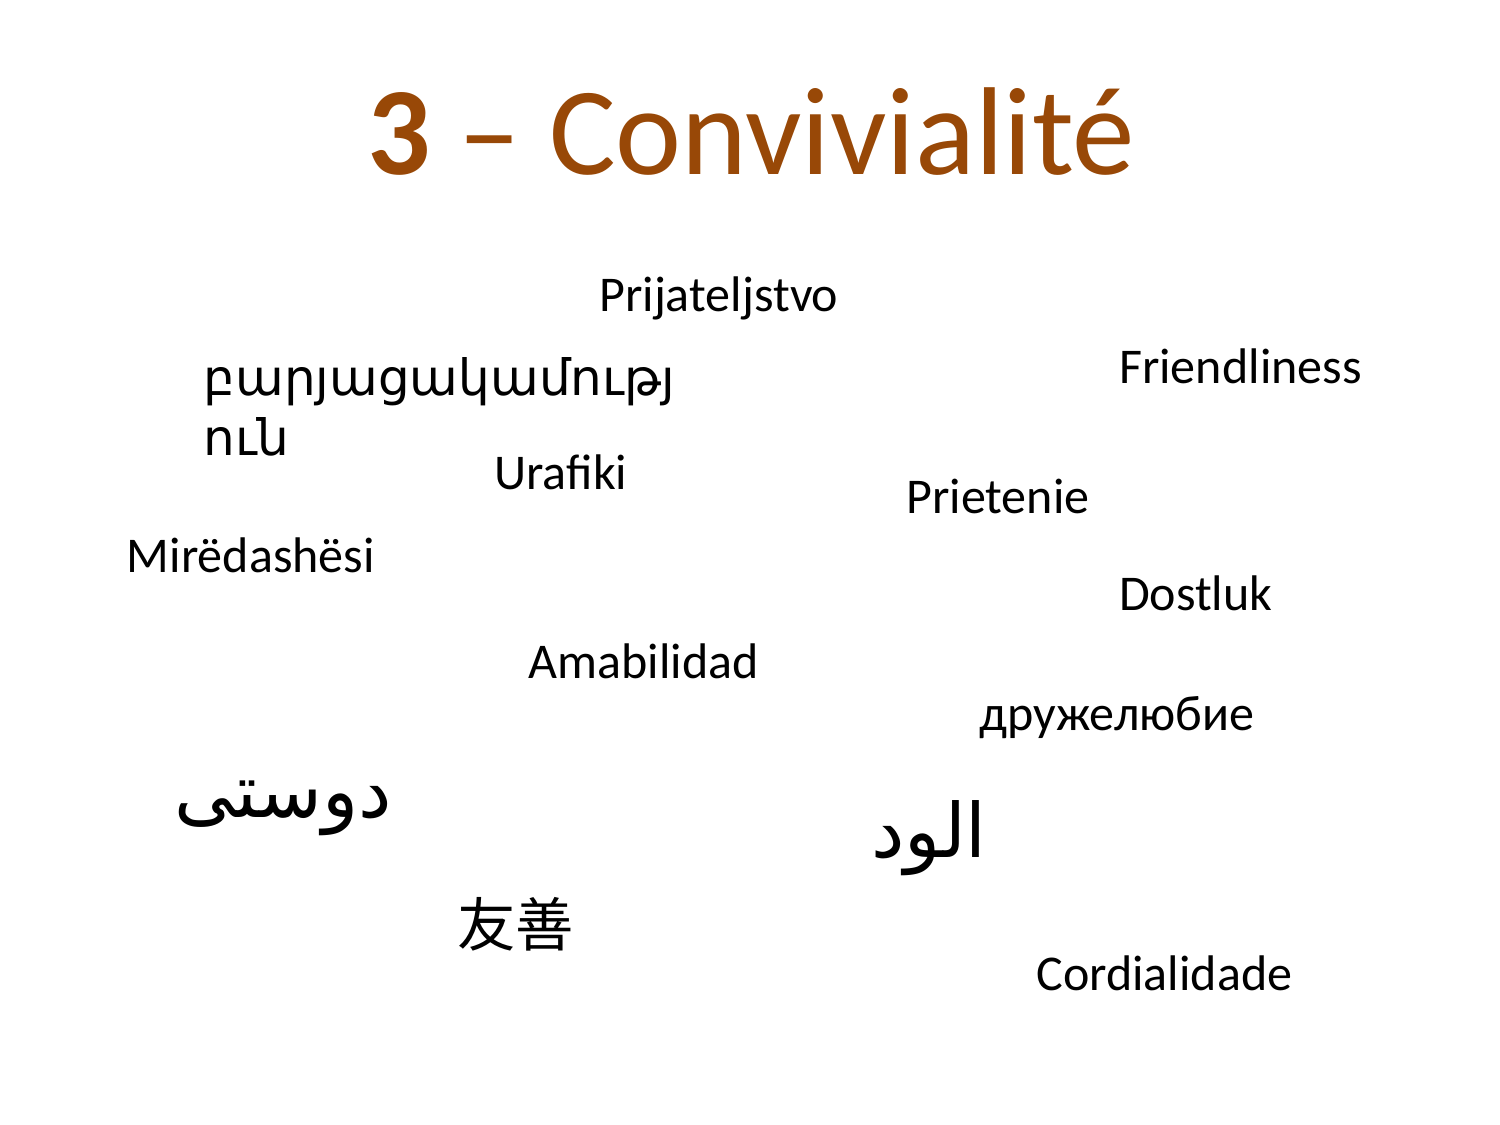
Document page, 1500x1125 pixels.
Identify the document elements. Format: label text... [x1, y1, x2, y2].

text_box Cordialidade [1021, 933, 1317, 1009]
text_box Amabilidad [513, 621, 857, 697]
text_box բարյացակամություն [188, 337, 697, 473]
text_box Prietenie [891, 456, 1270, 531]
text_box Urafiki [479, 432, 823, 508]
text_box дружелюбие [964, 673, 1294, 748]
text_box 友善 [442, 881, 644, 966]
text_box Mirëdashësi [112, 515, 408, 590]
text_box دوستی [159, 734, 514, 840]
text_box Dostluk [1104, 553, 1341, 628]
text_box الود [856, 775, 1176, 880]
title 3 – Convivialité [76, 42, 1427, 206]
text_box Prijateljstvo [584, 254, 1034, 329]
text_box Friendliness [1104, 326, 1400, 401]
